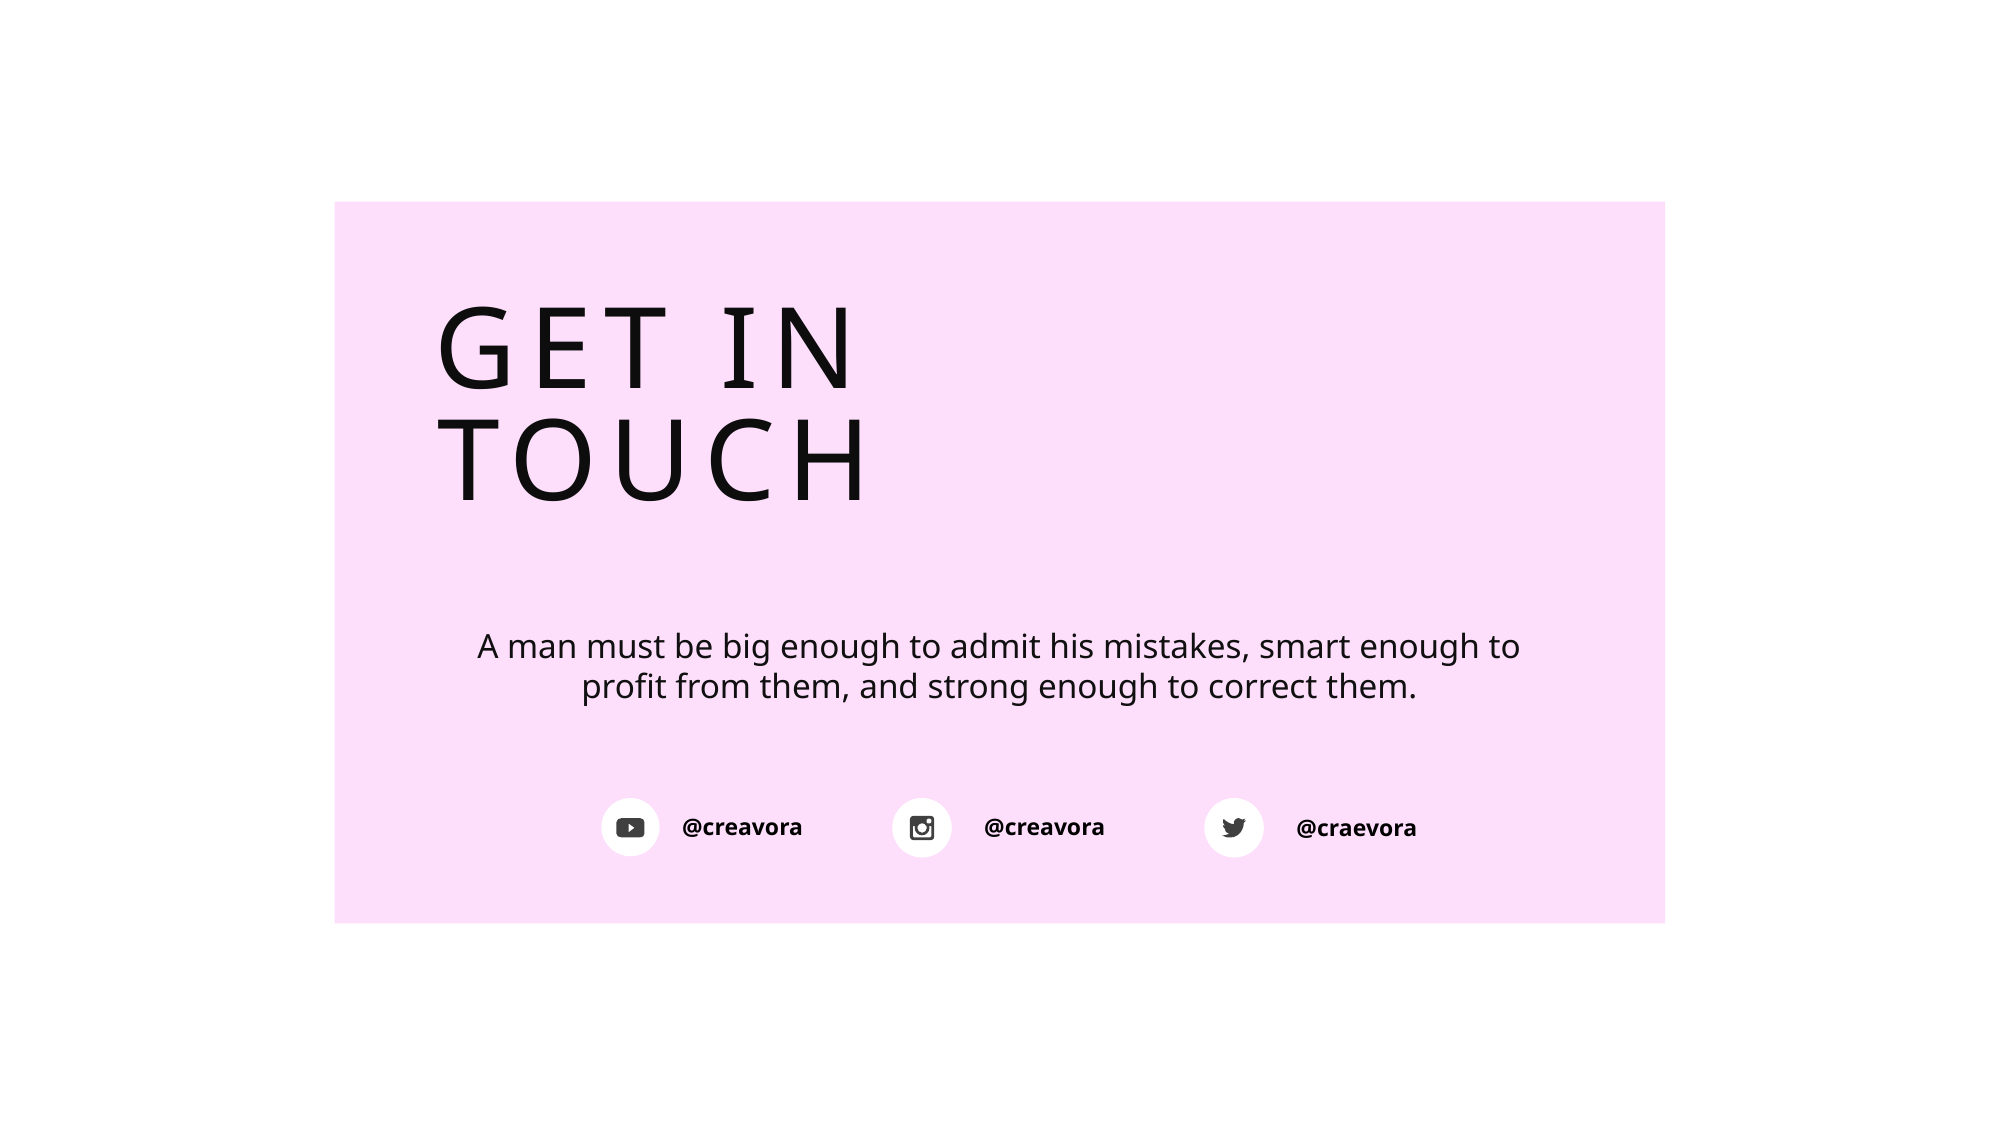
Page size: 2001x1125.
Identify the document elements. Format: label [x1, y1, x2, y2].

picture [203, 101, 1797, 1024]
